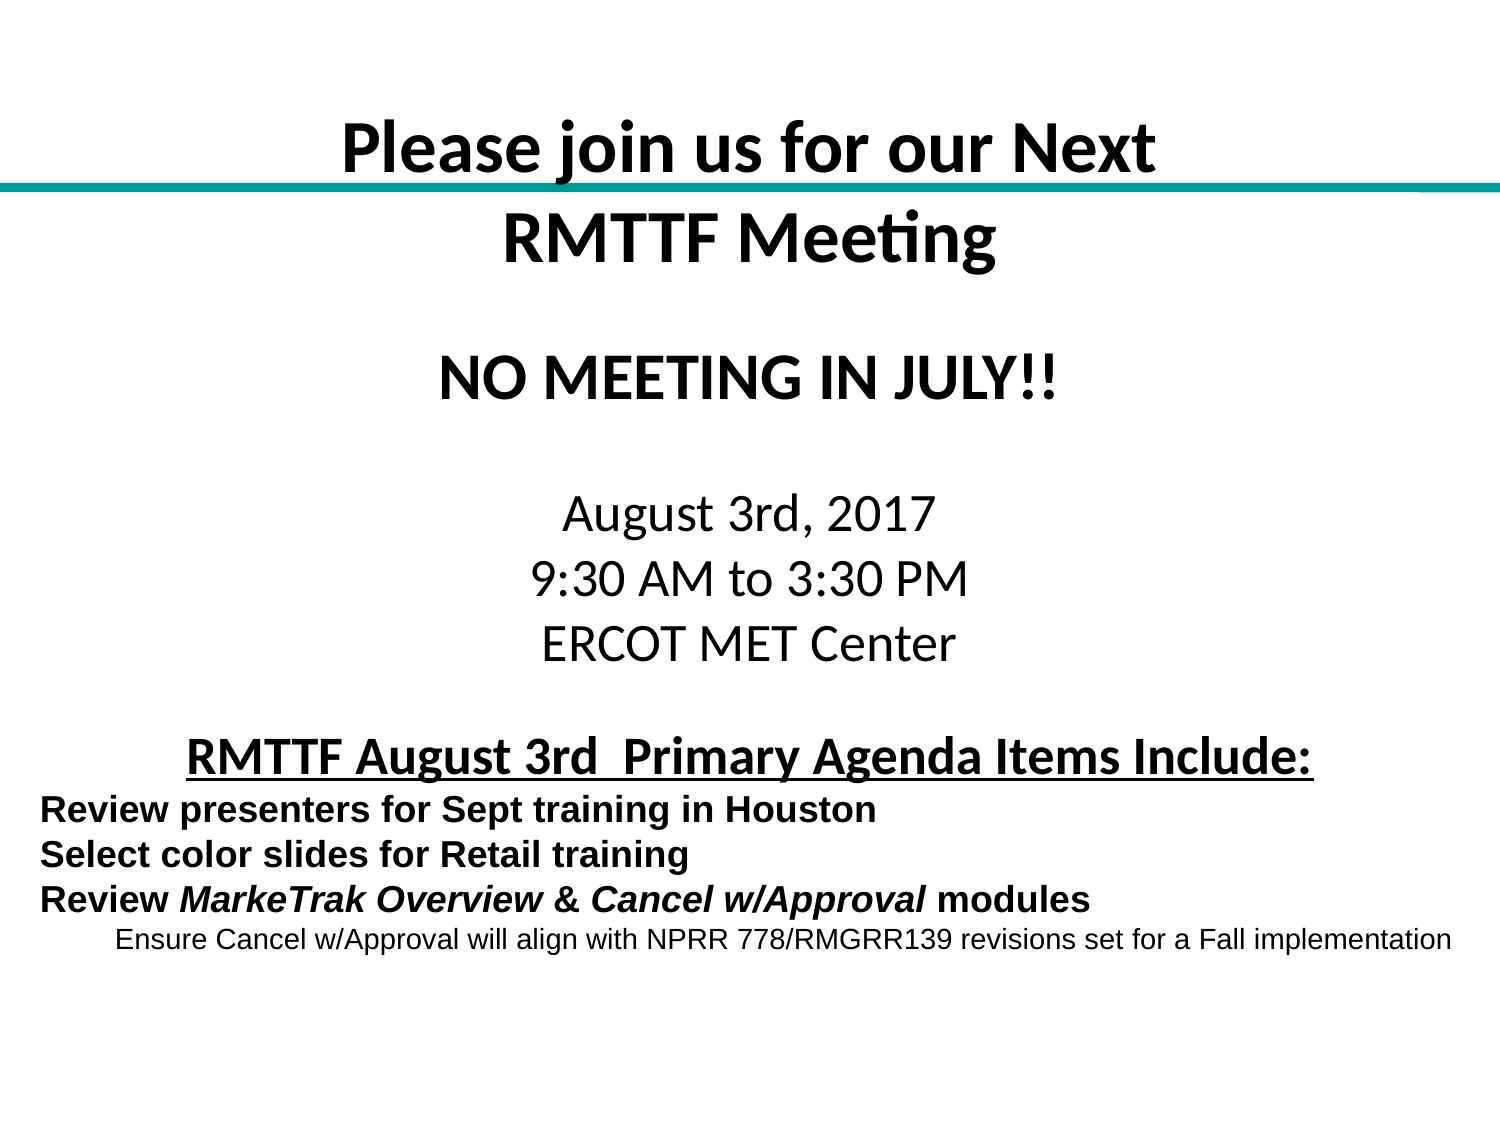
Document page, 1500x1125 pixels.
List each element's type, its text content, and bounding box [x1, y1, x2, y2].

subtitle NO MEETING IN JULY!! August 3rd, 2017 9:30 AM to 3:30 PM ERCOT MET Center [237, 324, 1263, 601]
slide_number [24, 712, 1476, 1051]
title Please join us for our Next RMTTF Meeting [299, 112, 1201, 263]
